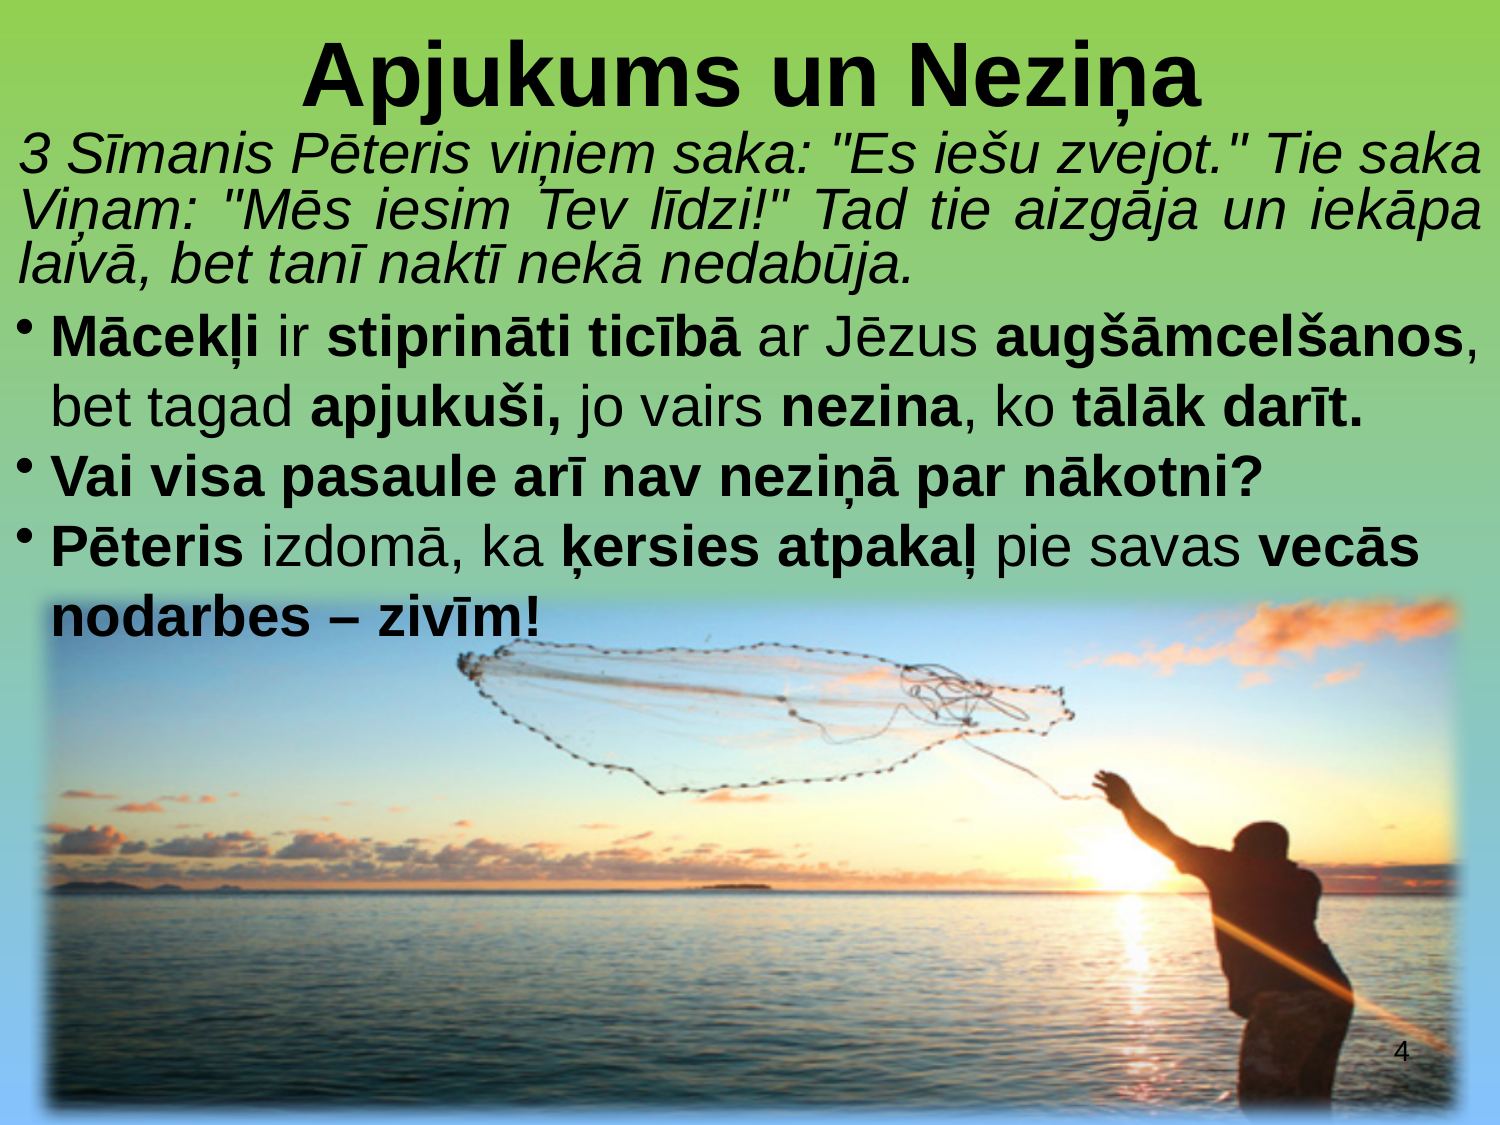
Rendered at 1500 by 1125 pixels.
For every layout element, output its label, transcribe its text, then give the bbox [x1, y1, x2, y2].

picture [29, 585, 1471, 1125]
title Apjukums un Neziņa [76, 0, 1428, 140]
text_box Mācekļi ir stiprināti ticībā ar Jēzus augšāmcelšanos, bet tagad apjukuši, jo vairs nezina, ko tālāk darīt. Vai visa pasaule arī nav neziņā par nākotni? Pēteris izdomā, ka ķersies atpakaļ pie savas vecās nodarbes – zivīm! [0, 290, 1500, 656]
list 3 Sīmanis Pēteris viņiem saka: "Es iešu zvejot." Tie saka Viņam: "Mēs iesim Tev līdzi!" Tad tie aizgāja un iekāpa laivā, bet tanī naktī nekā nedabūja. [0, 125, 1500, 290]
